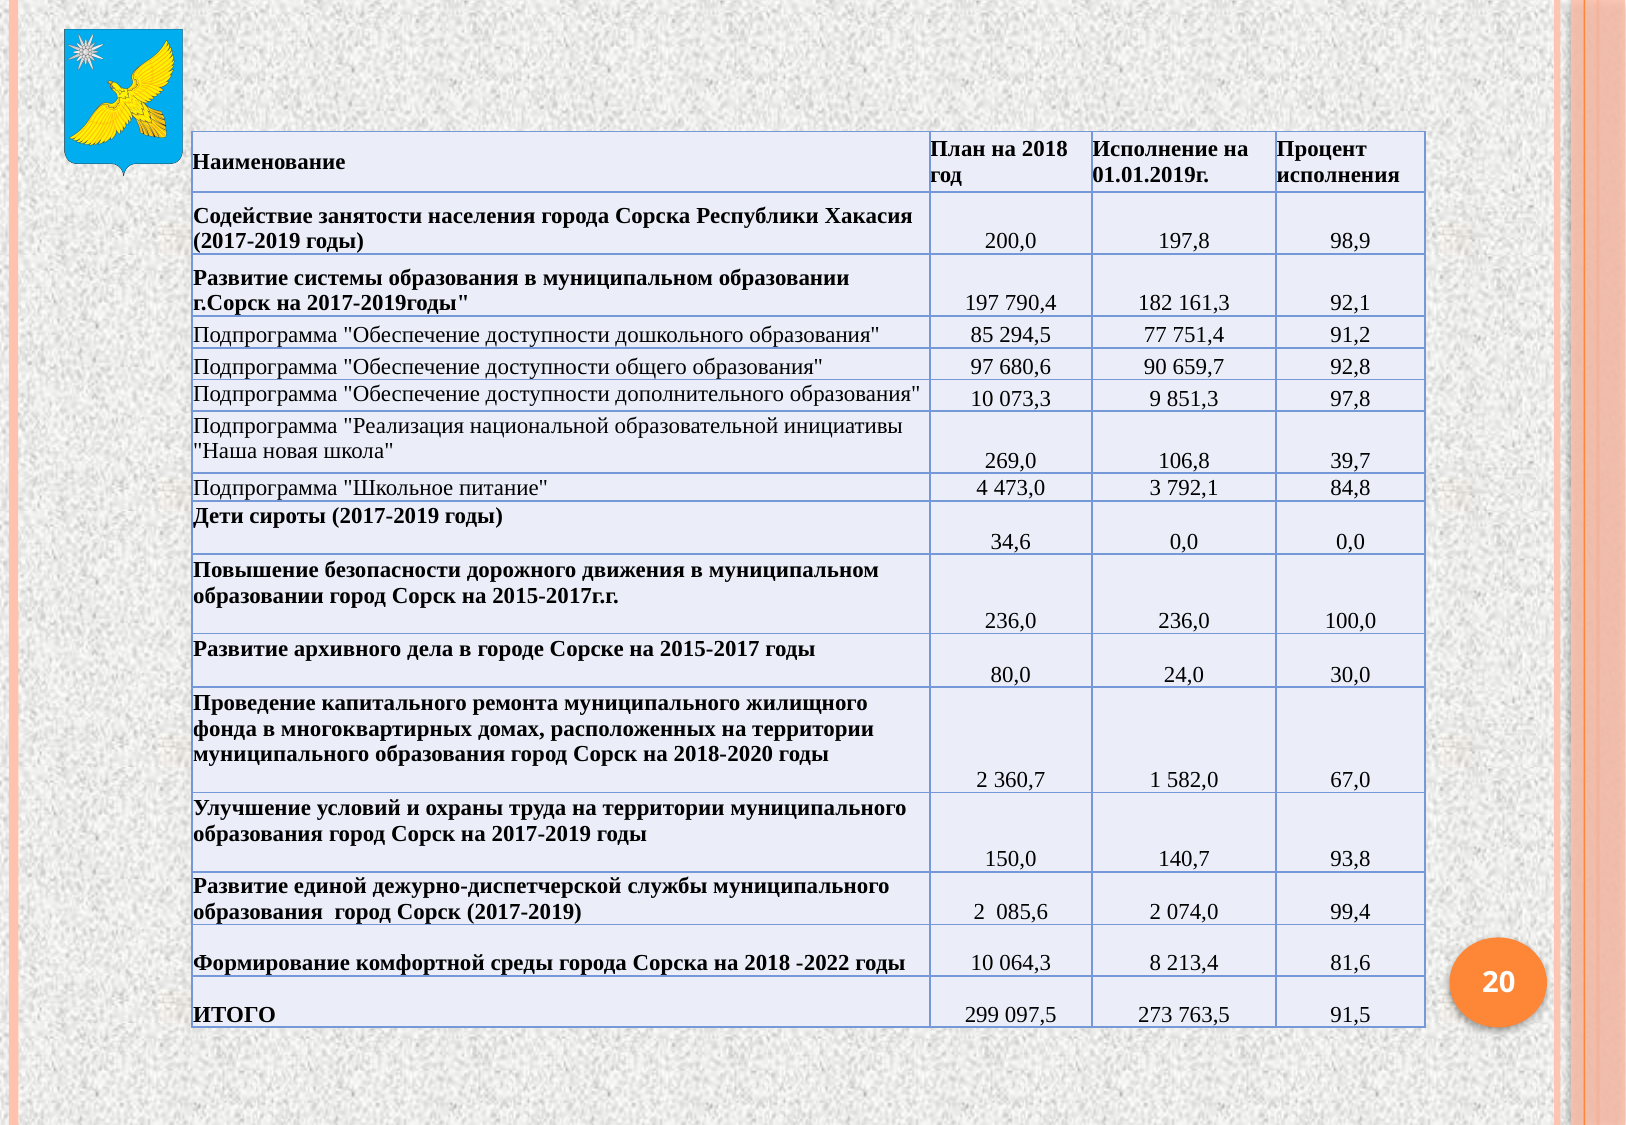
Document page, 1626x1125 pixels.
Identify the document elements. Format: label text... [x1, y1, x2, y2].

table_cell Улучшение условий и охраны труда на территории муниципального образования город Сорск на 2017-2019 годы [193, 793, 929, 871]
table_cell Подпрограмма "Обеспечение доступности дошкольного образования" [193, 317, 929, 347]
table_cell 8 213,4 [1093, 925, 1275, 975]
table_cell 93,8 [1277, 793, 1424, 871]
table_cell 39,7 [1277, 412, 1424, 472]
table_cell 85 294,5 [931, 317, 1091, 347]
table_cell 2 074,0 [1093, 873, 1275, 924]
table_cell 92,8 [1277, 349, 1424, 379]
table_cell 2 085,6 [931, 873, 1091, 924]
table_cell Подпрограмма "Школьное питание" [193, 474, 929, 500]
table_cell 299 097,5 [931, 977, 1091, 1026]
table_cell 30,0 [1277, 634, 1424, 686]
picture [0, 0, 8, 1125]
table_cell 1 582,0 [1093, 688, 1275, 792]
table_cell Подпрограмма "Обеспечение доступности общего образования" [193, 349, 929, 379]
table_cell 77 751,4 [1093, 317, 1275, 347]
table_cell 0,0 [1093, 502, 1275, 553]
table_cell 97 680,6 [931, 349, 1091, 379]
table_cell Проведение капитального ремонта муниципального жилищного фонда в многоквартирных домах, расположенных на территории муниципального образования город Сорск на 2018-2020 годы [193, 688, 929, 792]
table_cell 24,0 [1093, 634, 1275, 686]
table_cell 99,4 [1277, 873, 1424, 924]
table_cell 269,0 [931, 412, 1091, 472]
table_cell 106,8 [1093, 412, 1275, 472]
table_cell 67,0 [1277, 688, 1424, 792]
table_cell 197 790,4 [931, 255, 1091, 315]
picture [1561, 0, 1570, 1125]
table_cell Развитие архивного дела в городе Сорске на 2015-2017 годы [193, 634, 929, 686]
picture [19, 0, 1554, 1125]
table_cell 3 792,1 [1093, 474, 1275, 500]
table_cell 34,6 [931, 502, 1091, 553]
table_cell 150,0 [931, 793, 1091, 871]
table_cell 200,0 [931, 193, 1091, 253]
table_cell 97,8 [1277, 380, 1424, 410]
table_cell 197,8 [1093, 193, 1275, 253]
table_cell Дети сироты (2017-2019 годы) [193, 502, 929, 553]
table_cell 81,6 [1277, 925, 1424, 975]
table_cell Развитие системы образования в муниципальном образовании г.Сорск на 2017-2019годы" [193, 255, 929, 315]
table_header План на 2018 год [931, 132, 1091, 191]
table_cell 90 659,7 [1093, 349, 1275, 379]
table_cell Повышение безопасности дорожного движения в муниципальном образовании город Сорск на 2015-2017г.г. [193, 555, 929, 633]
table_cell 10 064,3 [931, 925, 1091, 975]
table_cell 92,1 [1277, 255, 1424, 315]
table_cell 9 851,3 [1093, 380, 1275, 410]
table_cell 84,8 [1277, 474, 1424, 500]
table_cell 98,9 [1277, 193, 1424, 253]
table_cell Подпрограмма "Реализация национальной образовательной инициативы "Наша новая школа" [193, 412, 929, 472]
table_cell Подпрограмма "Обеспечение доступности дополнительного образования" [193, 380, 929, 410]
table_header Исполнение на 01.01.2019г. [1093, 132, 1275, 191]
table_cell ИТОГО [193, 977, 929, 1026]
table_cell 182 161,3 [1093, 255, 1275, 315]
table_cell 91,5 [1277, 977, 1424, 1026]
table_cell Содействие занятости населения города Сорска Республики Хакасия (2017-2019 годы) [193, 193, 929, 253]
table_cell 0,0 [1277, 502, 1424, 553]
table_cell 100,0 [1277, 555, 1424, 633]
table_cell Развитие единой дежурно-диспетчерской службы муниципального образования город Сорск (2017-2019) [193, 873, 929, 924]
table_cell 273 763,5 [1093, 977, 1275, 1026]
table_cell 10 073,3 [931, 380, 1091, 410]
table_cell 91,2 [1277, 317, 1424, 347]
slide_number 20 [1444, 940, 1553, 1027]
table_header Наименование [193, 132, 929, 191]
table_header Процент исполнения [1277, 132, 1424, 191]
table_cell Формирование комфортной среды города Сорска на 2018 -2022 годы [193, 925, 929, 975]
table_cell 80,0 [931, 634, 1091, 686]
table_cell 236,0 [1093, 555, 1275, 633]
table_cell 140,7 [1093, 793, 1275, 871]
table_cell 2 360,7 [931, 688, 1091, 792]
table_cell 236,0 [931, 555, 1091, 633]
table_cell 4 473,0 [931, 474, 1091, 500]
